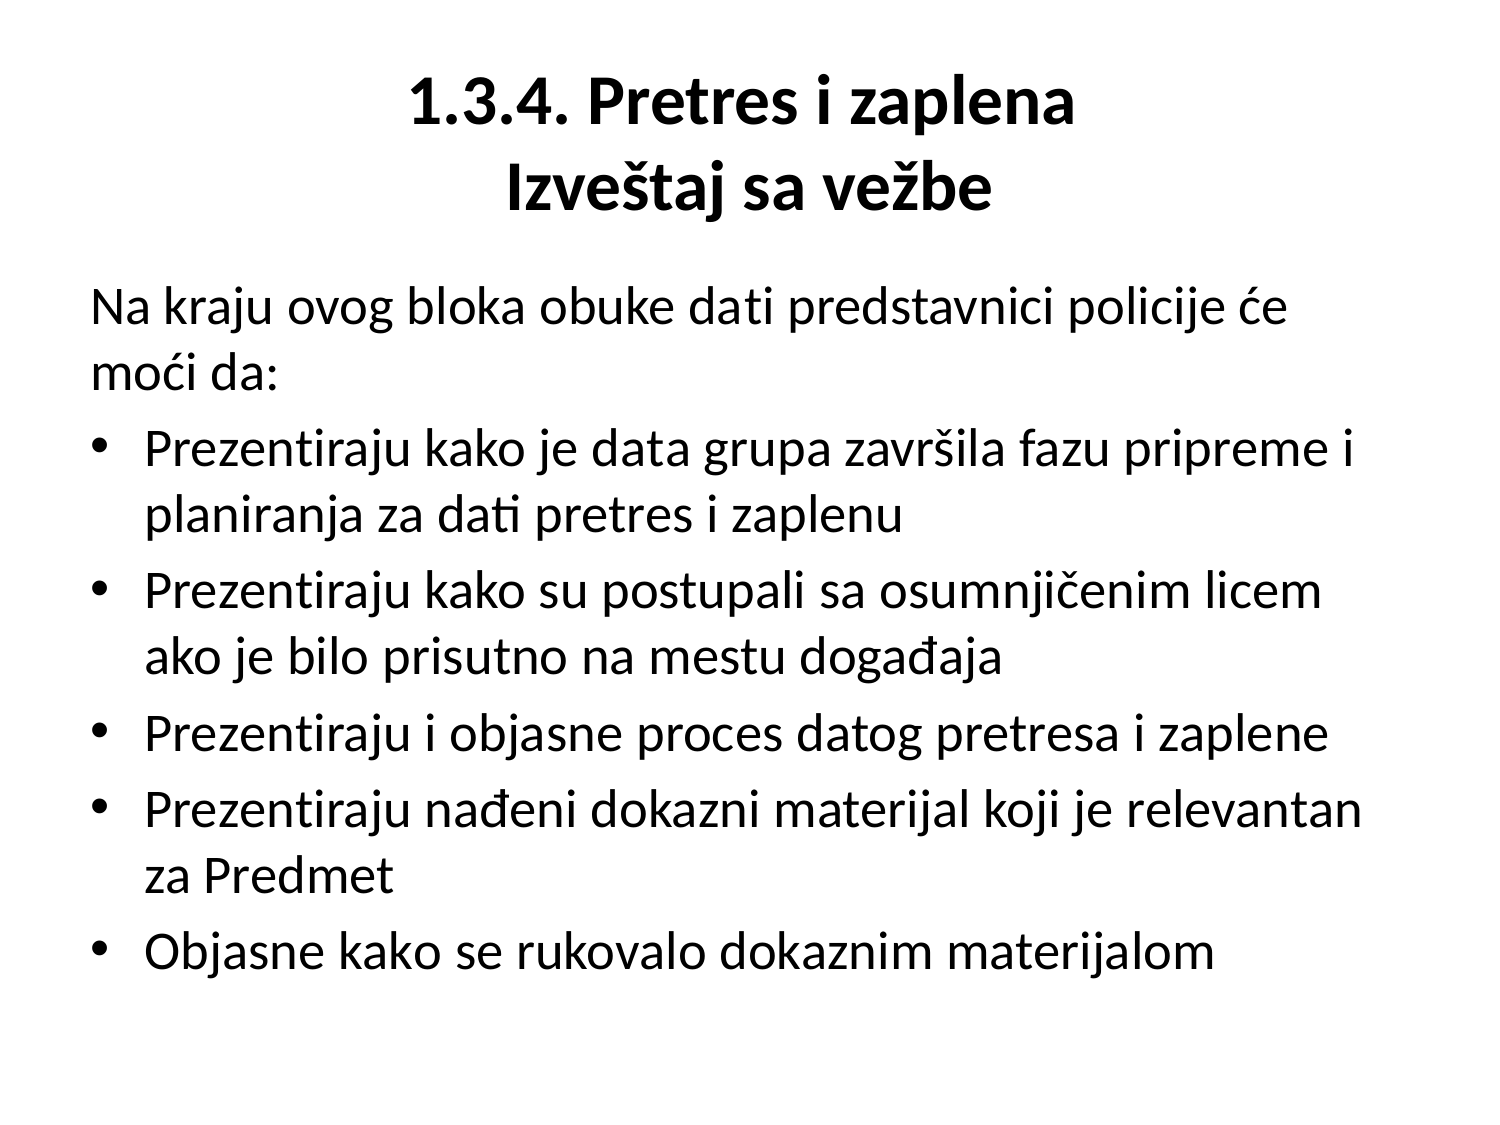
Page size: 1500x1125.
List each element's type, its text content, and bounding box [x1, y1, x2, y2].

title 1.3.4. Pretres i zaplena Izveštaj sa vežbe [75, 45, 1425, 233]
list Na kraju ovog bloka obuke dati predstavnici policije će moći da: Prezentiraju kako je data grupa završila fazu pripreme i planiranja za dati pretres i zaplenu Prezentiraju kako su postupali sa osumnjičenim licem ako je bilo prisutno na mestu događaja Prezentiraju i objasne proces datog pretresa i zaplene Prezentiraju nađeni dokazni materijal koji je relevantan za Predmet Objasne kako se rukovalo dokaznim materijalom [75, 262, 1425, 1005]
